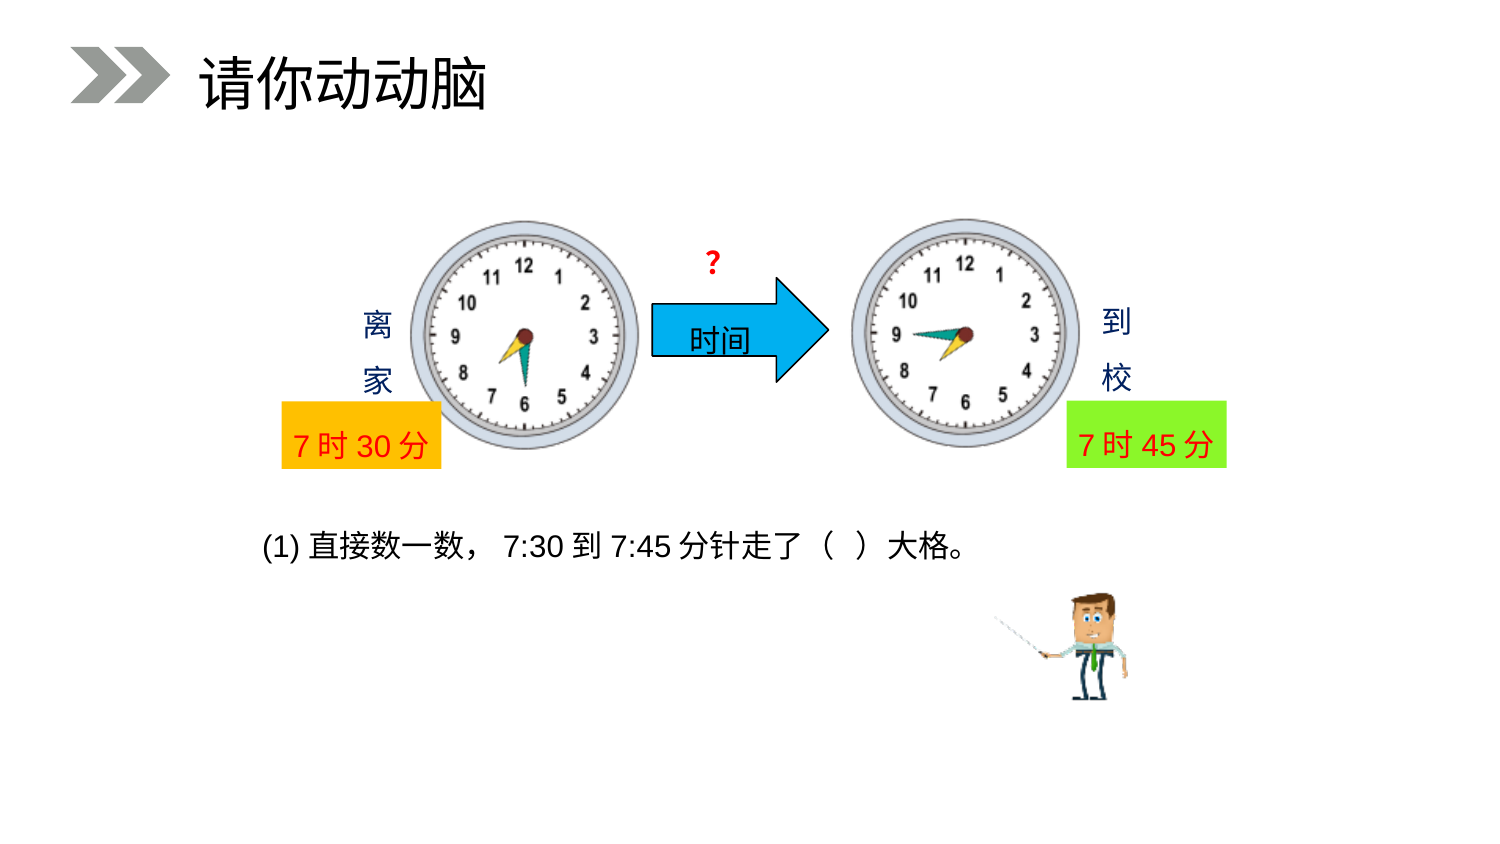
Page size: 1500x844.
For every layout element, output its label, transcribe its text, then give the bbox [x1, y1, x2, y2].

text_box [828, 216, 1110, 451]
text_box (1)直接数一数，7:30到7:45分针走了（ ）大格。 [250, 501, 993, 570]
text_box 离 家 [350, 280, 387, 405]
picture [984, 562, 1149, 727]
text_box 到 校 [1110, 277, 1145, 402]
text_box 时间 [677, 296, 771, 365]
text_box 请你动动脑 [186, 49, 816, 102]
text_box [771, 287, 828, 383]
text_box [669, 303, 677, 356]
text_box ？ [694, 219, 820, 287]
text_box 7时30分 [281, 401, 442, 469]
text_box 7时45分 [1066, 400, 1227, 468]
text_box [387, 218, 669, 453]
